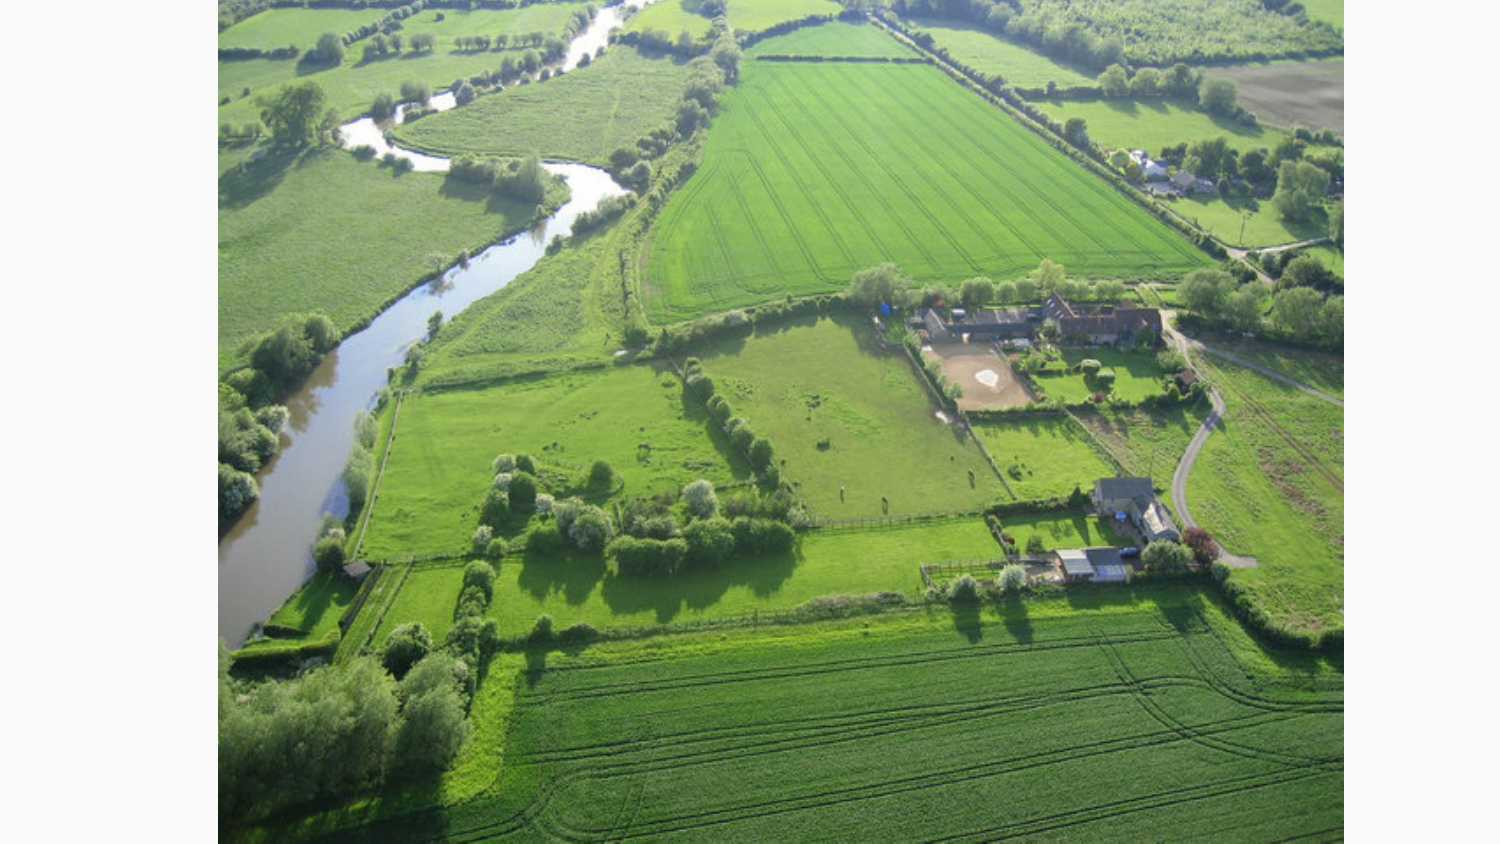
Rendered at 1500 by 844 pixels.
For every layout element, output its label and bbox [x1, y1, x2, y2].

picture [218, 0, 1344, 844]
